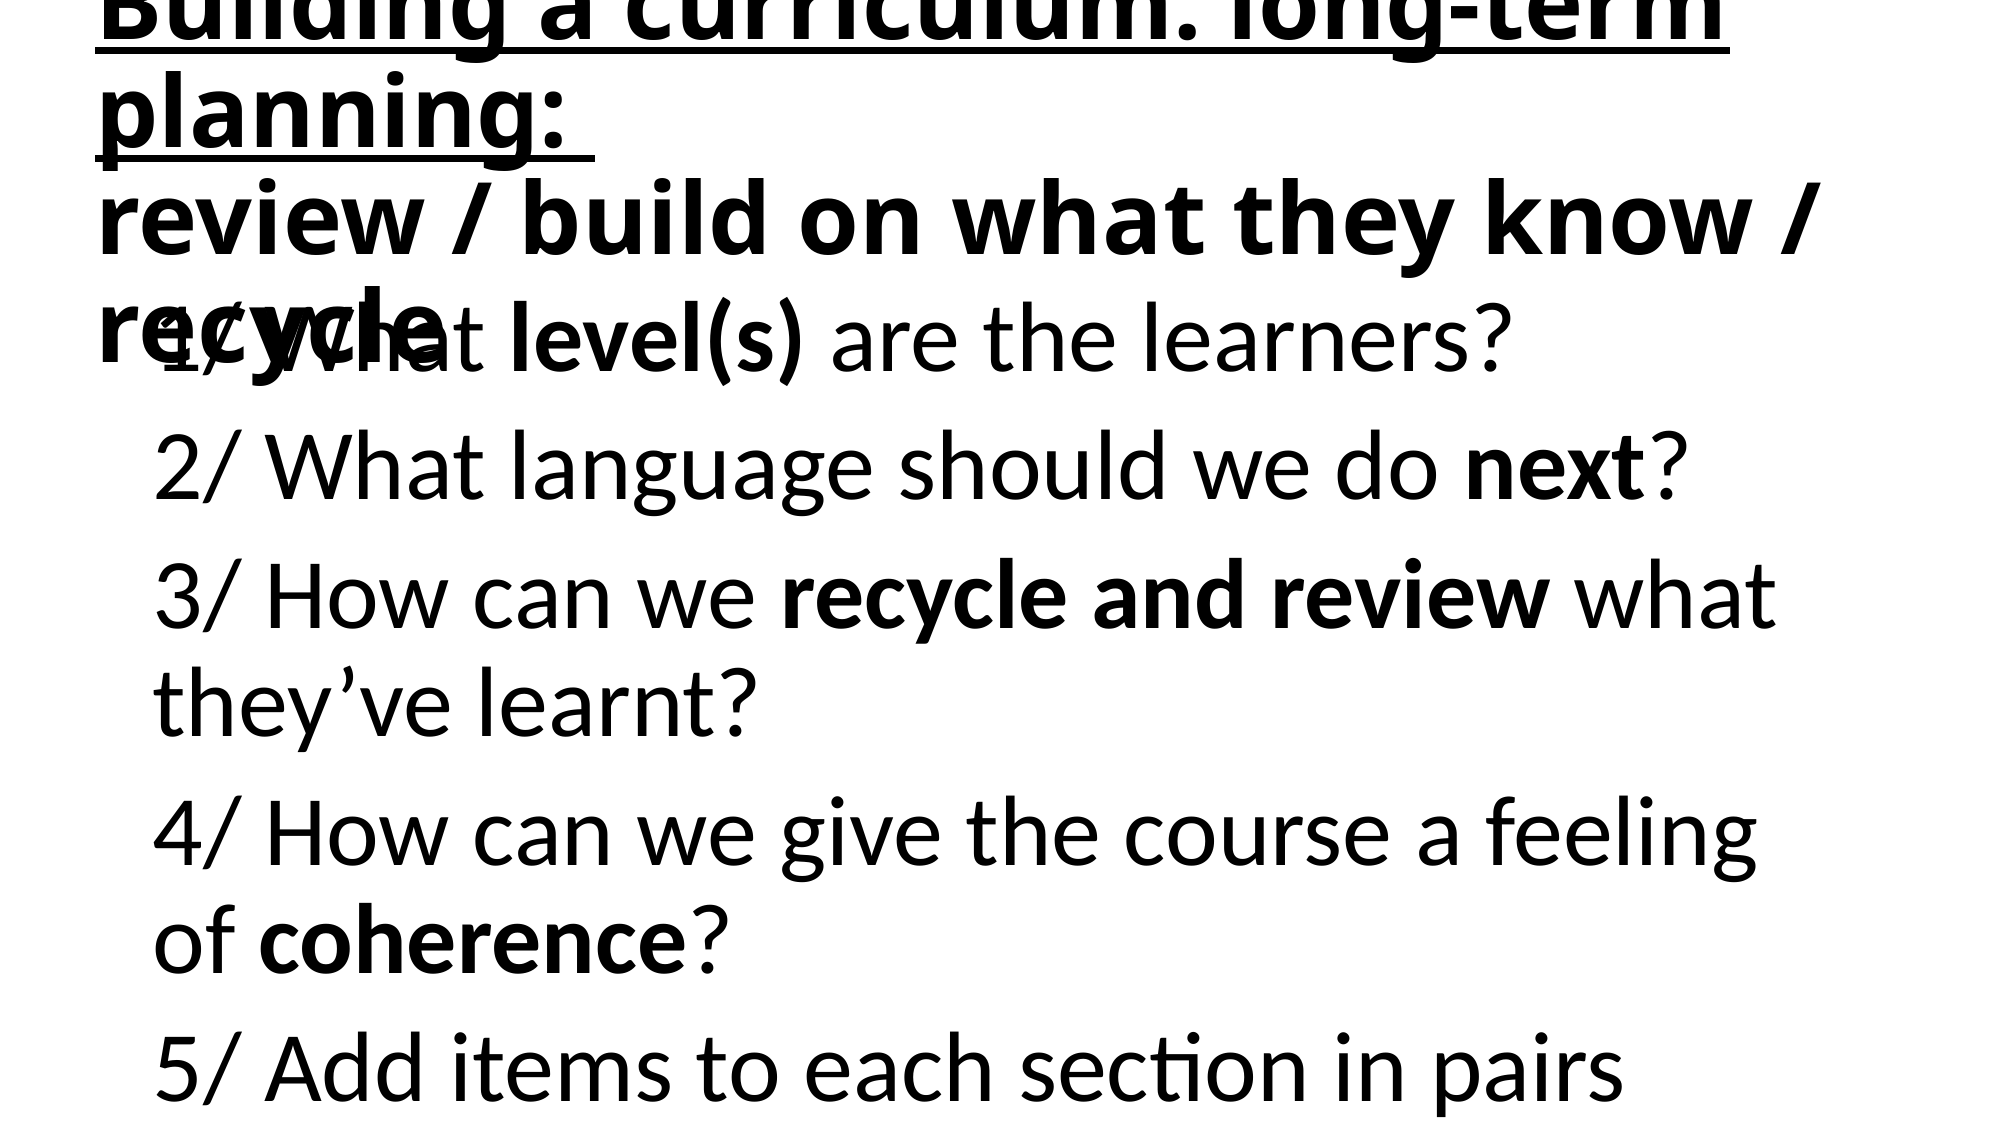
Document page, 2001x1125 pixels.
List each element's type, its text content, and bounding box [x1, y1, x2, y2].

list 1/ What level(s) are the learners? 2/ What language should we do next? 3/ How can we recycle and review what they’ve learnt? 4/ How can we give the course a feeling of coherence? 5/ Add items to each section in pairs [137, 277, 1863, 1109]
title Building a curriculum: long-term planning: review / build on what they know / recycle [80, 59, 1863, 278]
